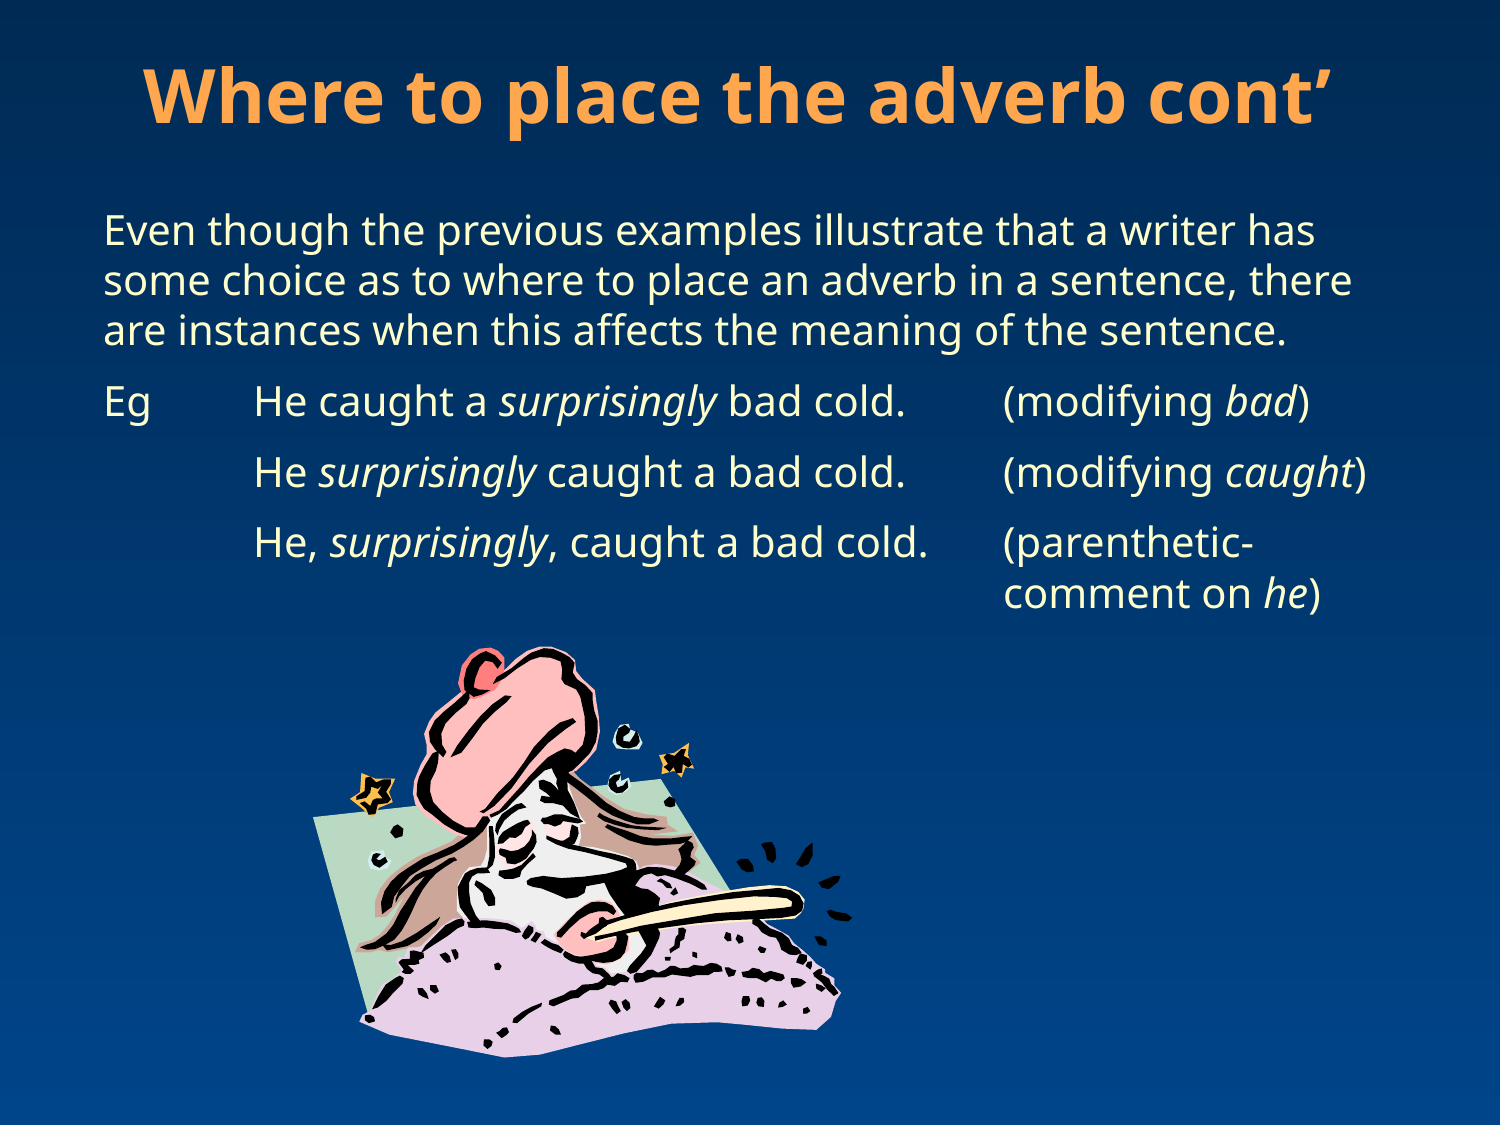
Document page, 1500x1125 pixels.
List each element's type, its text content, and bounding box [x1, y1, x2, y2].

text_box Even though the previous examples illustrate that a writer has some choice as to where to place an adverb in a sentence, there are instances when this affects the meaning of the sentence. Eg He caught a surprisingly bad cold. (modifying bad) He surprisingly caught a bad cold. (modifying caught) He, surprisingly, caught a bad cold. (parenthetic- comment on he) [88, 196, 1424, 766]
picture [312, 644, 857, 1062]
text_box Where to place the adverb cont’ [112, 31, 1365, 157]
